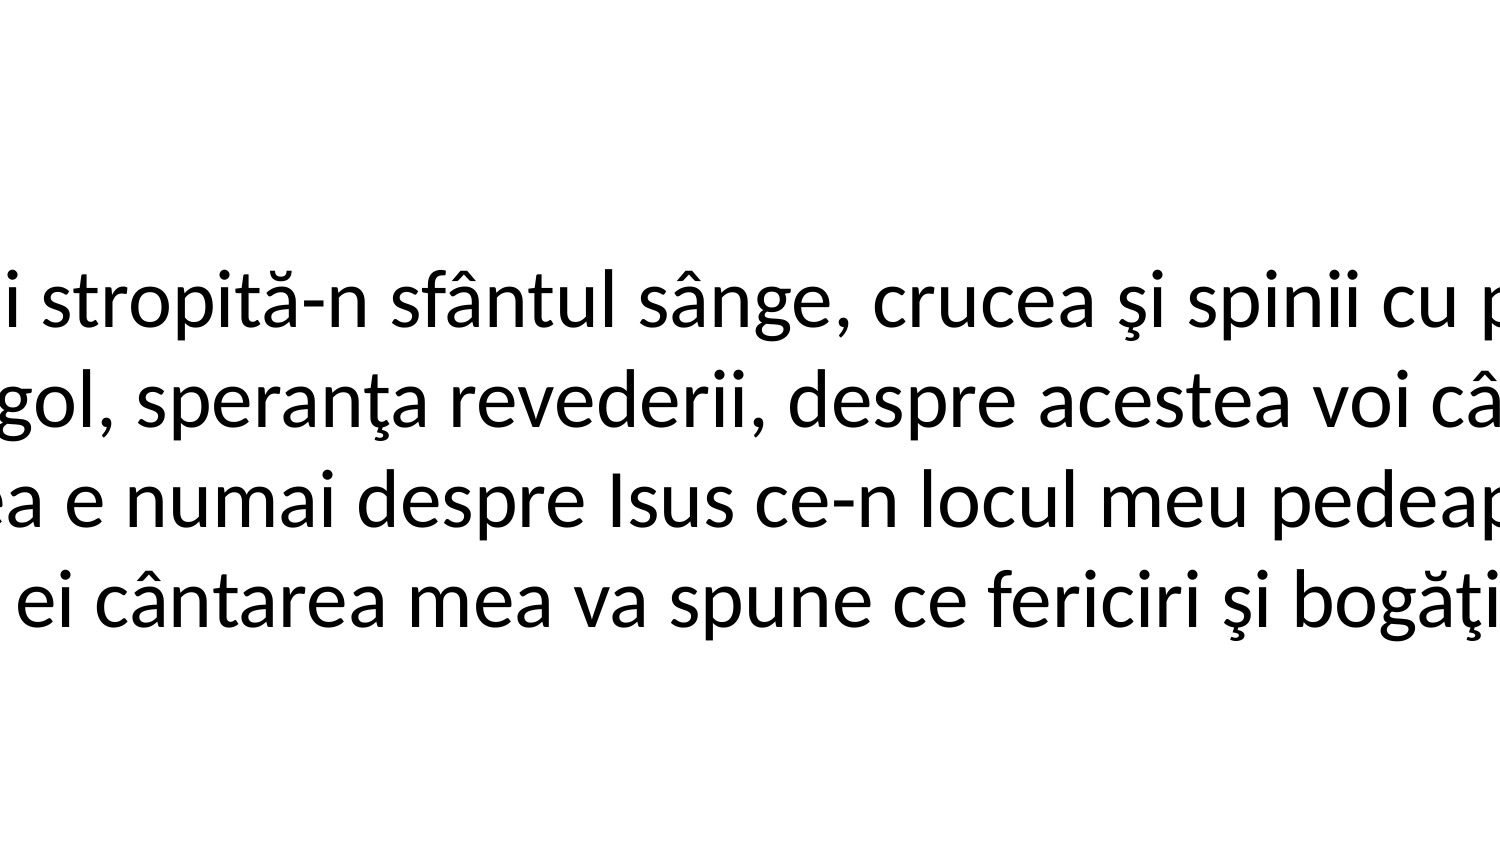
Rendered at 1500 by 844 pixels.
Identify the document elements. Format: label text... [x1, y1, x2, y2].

text_box 2. Cămaşa Lui stropită-n sfântul sânge, crucea şi spinii cu păcatul meu, mormântul gol, speranţa revederii, despre acestea voi cânta mereu! Cântarea mea e numai despre Isus ce-n locul meu pedeapsa a purtat, și-n versul ei cântarea mea va spune ce fericiri şi bogăţii mi-a dat. [0, 192, 1500, 652]
